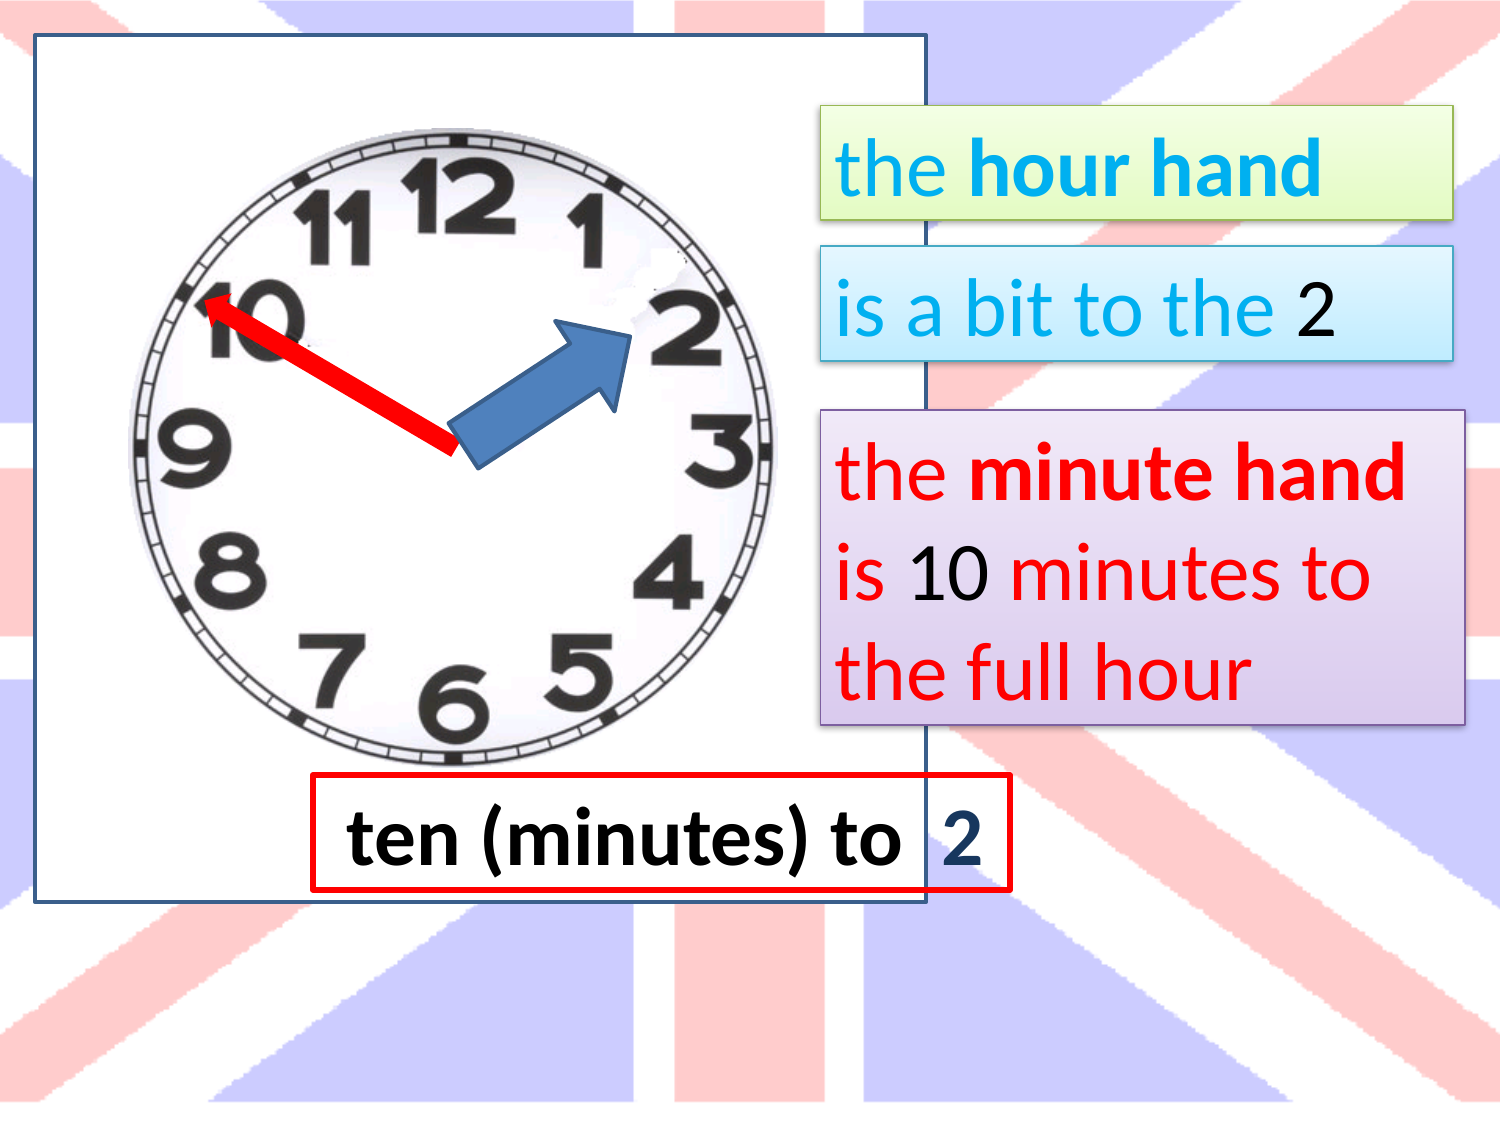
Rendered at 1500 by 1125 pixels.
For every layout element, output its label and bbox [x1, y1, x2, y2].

text_box [146, 146, 757, 745]
picture [0, 0, 1500, 1125]
